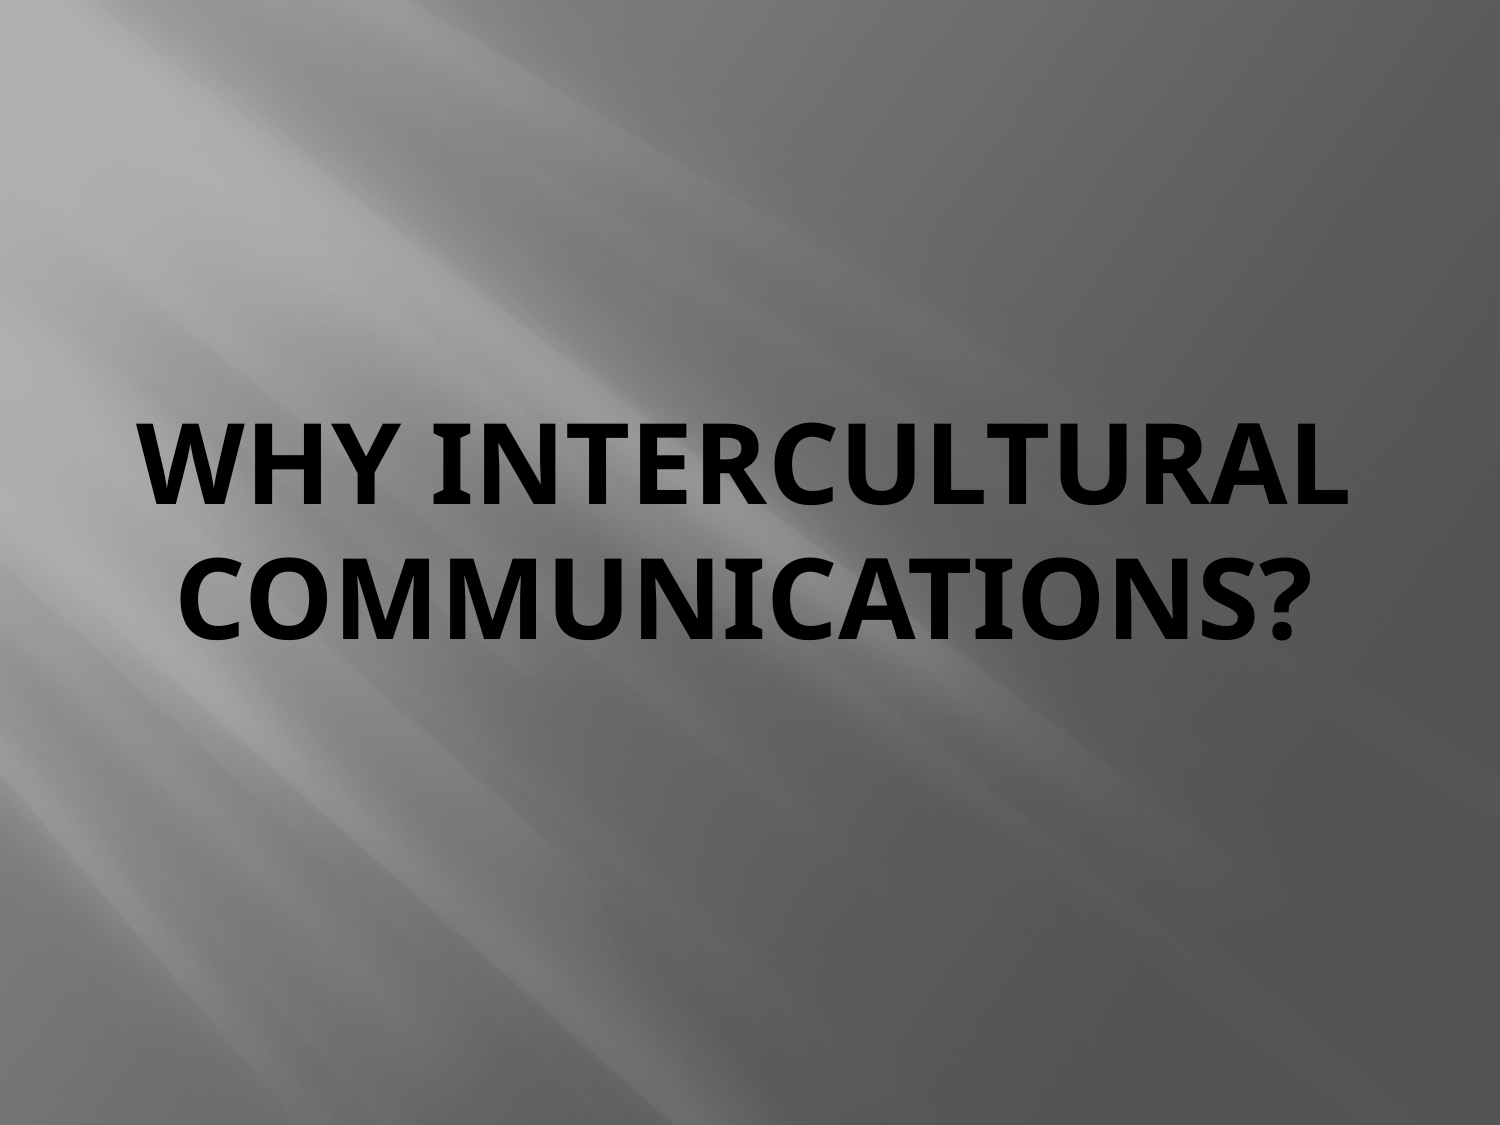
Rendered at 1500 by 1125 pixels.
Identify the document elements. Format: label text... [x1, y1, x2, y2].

title Why Intercultural Communications? [69, 362, 1420, 663]
